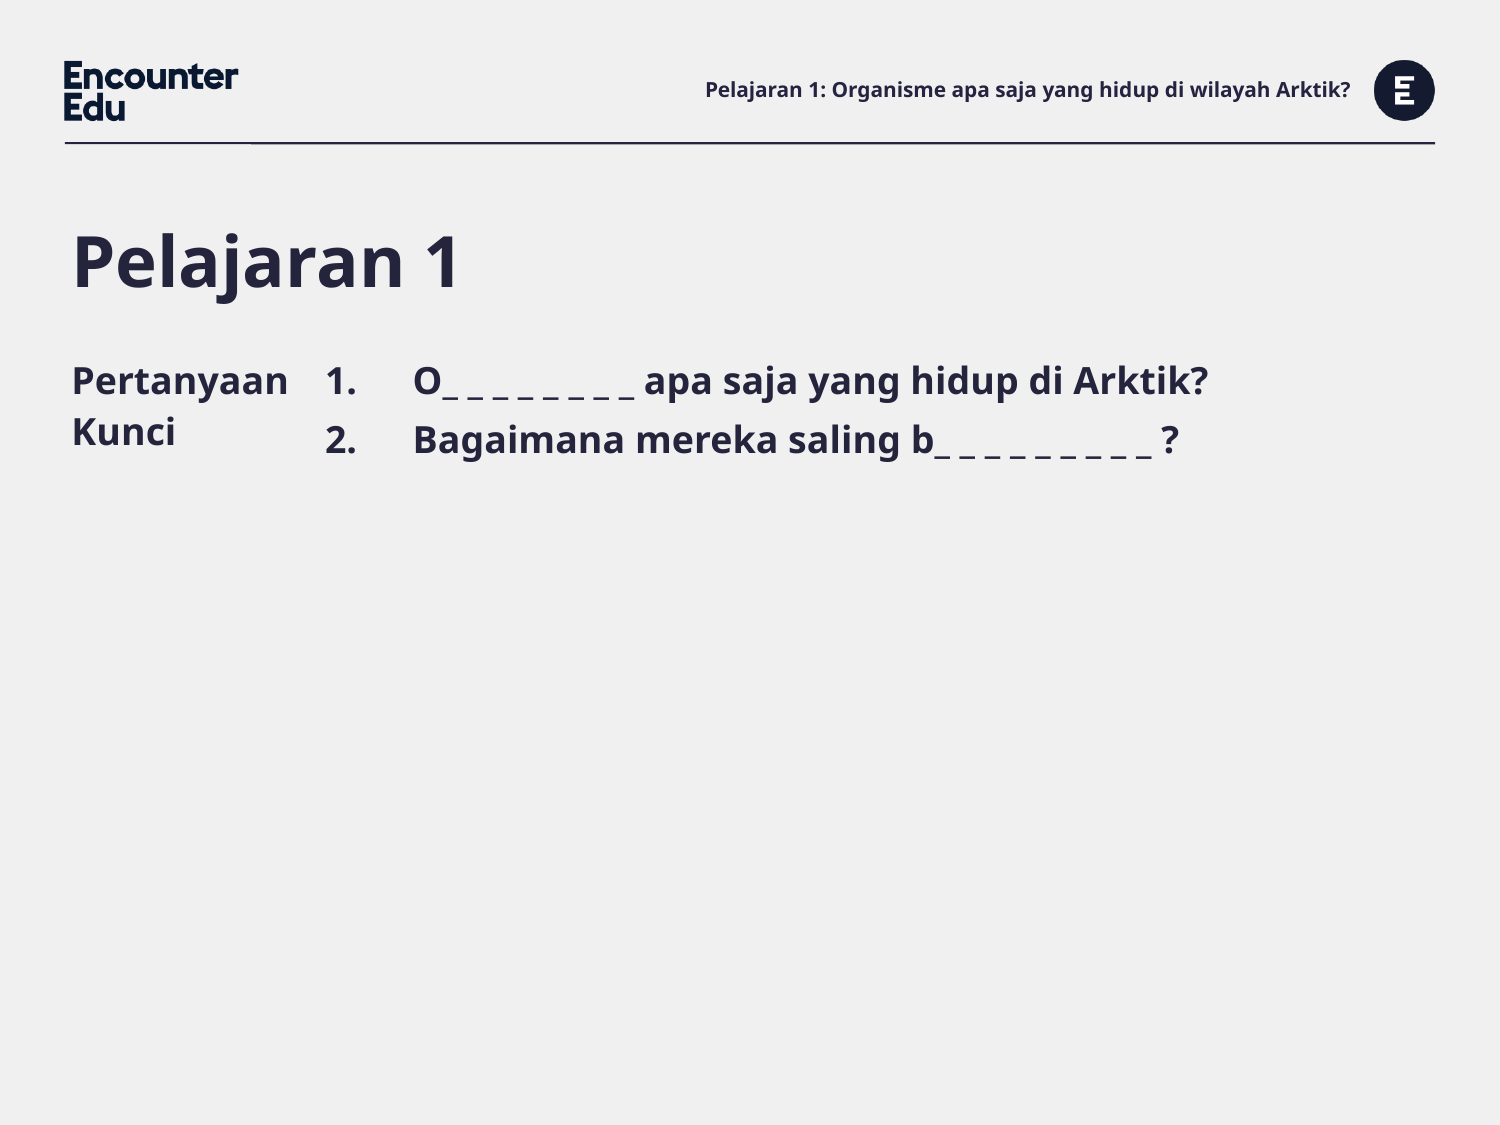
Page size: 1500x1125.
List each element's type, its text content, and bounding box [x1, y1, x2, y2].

table_header Pertanyaan Kunci [56, 347, 310, 634]
title Pelajaran 1: Organisme apa saja yang hidup di wilayah Arktik? [589, 67, 1359, 114]
table_header O_ _ _ _ _ _ _ _ apa saja yang hidup di Arktik? Bagaimana mereka saling b_ _ _ _ _ _ _ _ _ ? [310, 347, 1468, 634]
picture [1372, 58, 1436, 122]
picture [60, 59, 243, 122]
text_box Pelajaran 1 [56, 209, 910, 310]
